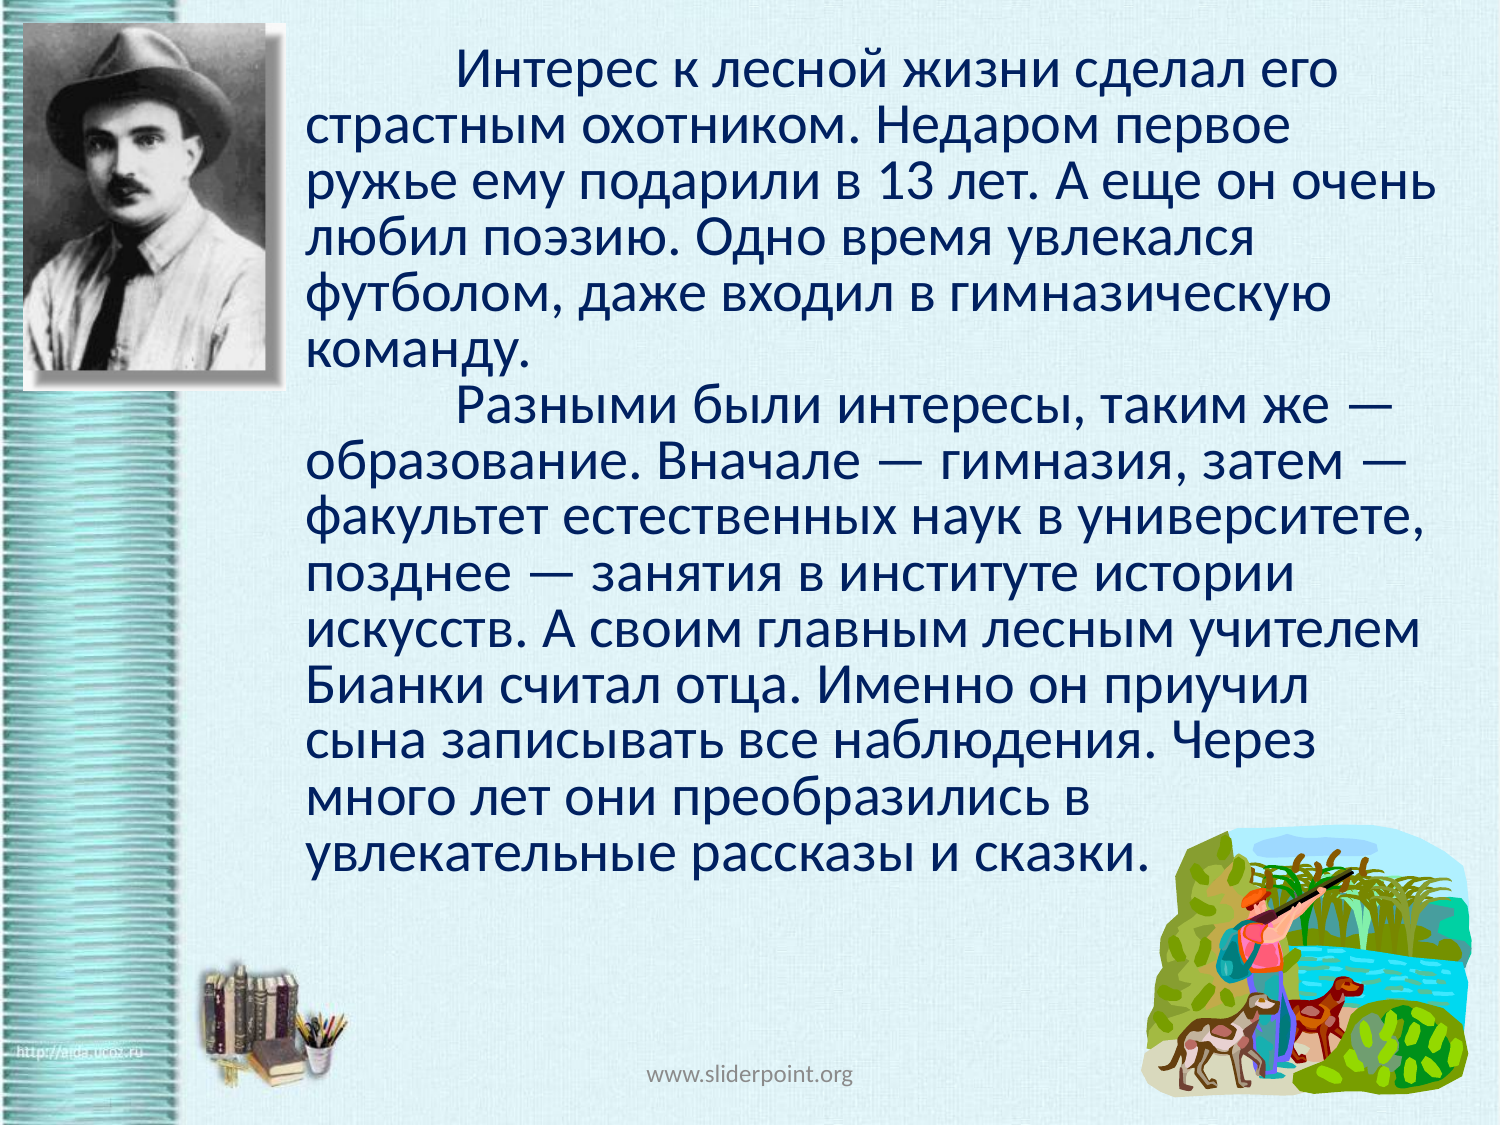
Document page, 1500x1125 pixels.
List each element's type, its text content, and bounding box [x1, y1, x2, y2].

footer www.sliderpoint.org [512, 1042, 988, 1103]
picture [0, 0, 1500, 1125]
text_box Интерес к лесной жизни сделал его страстным охотником. Недаром первое ружье ему подарили в 13 лет. А еще он очень любил поэзию. Одно время увлекался футболом, даже входил в гимназическую команду. Разными были интересы, таким же — образование. Вначале — гимназия, затем — факультет естественных наук в университете, позднее — занятия в институте истории искусств. А своим главным лесным учителем Бианки считал отца. Именно он приучил сына записывать все наблюдения. Через много лет они преобразились в увлекательные рассказы и сказки. [234, 35, 1454, 923]
